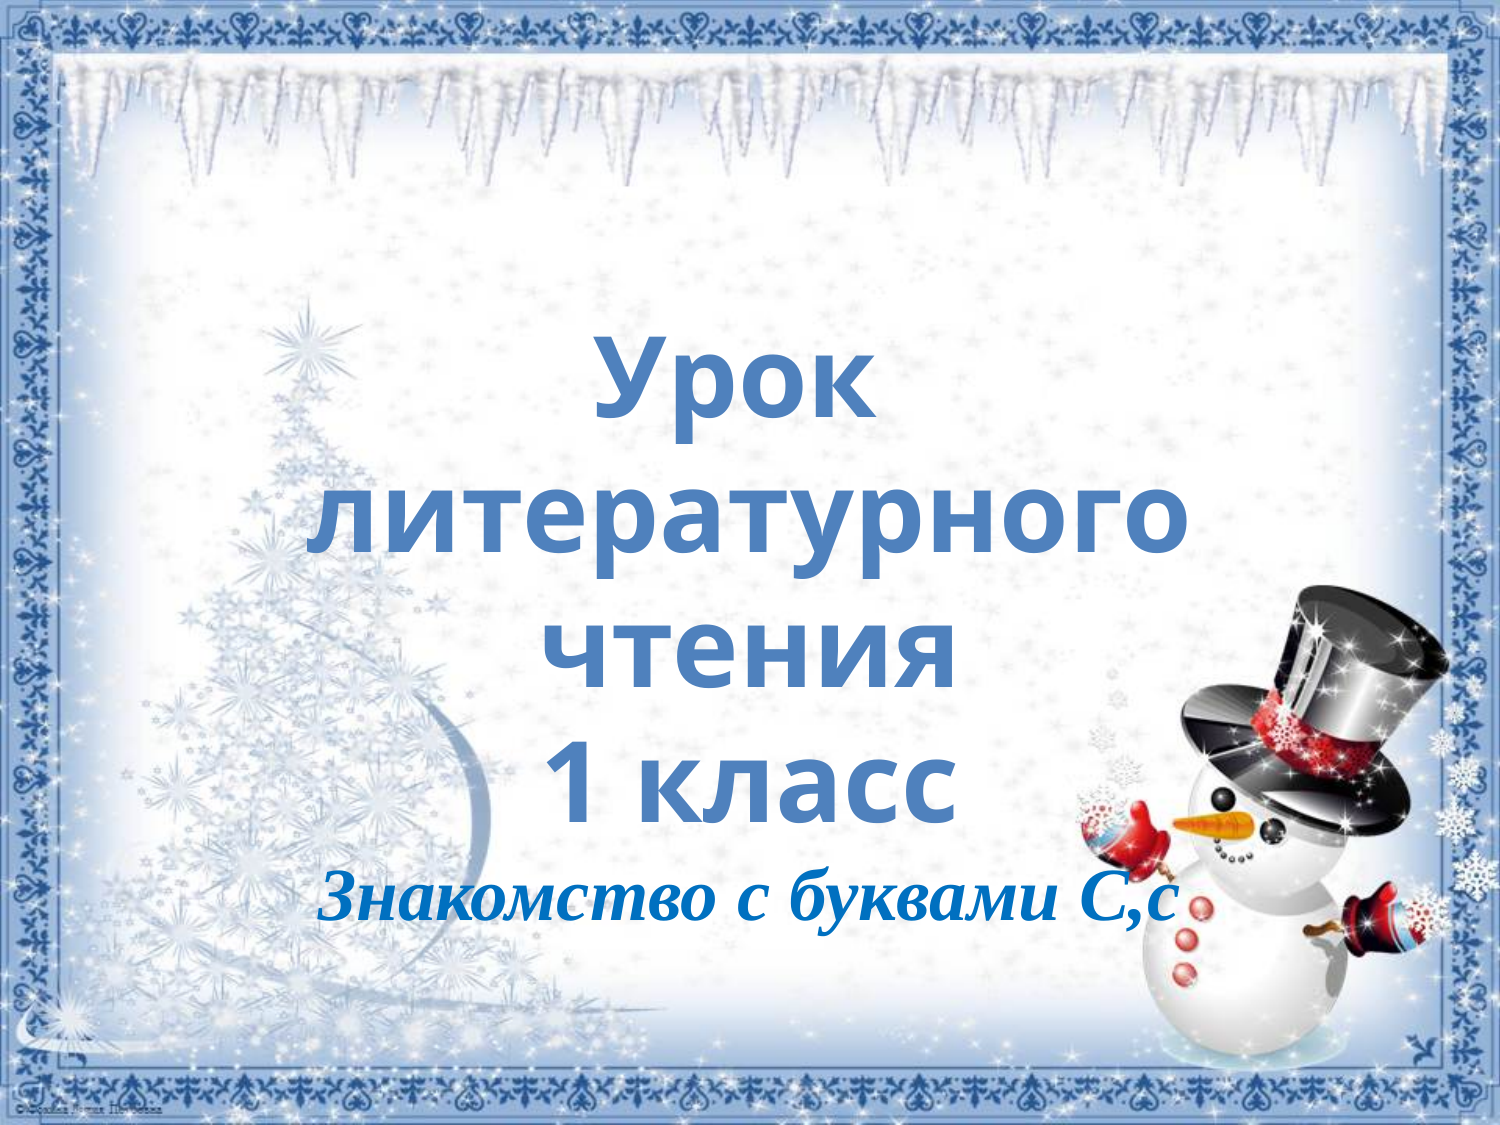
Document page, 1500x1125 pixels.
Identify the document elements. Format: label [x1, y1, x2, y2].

text_box [159, 297, 1341, 813]
picture [0, 0, 1500, 1125]
